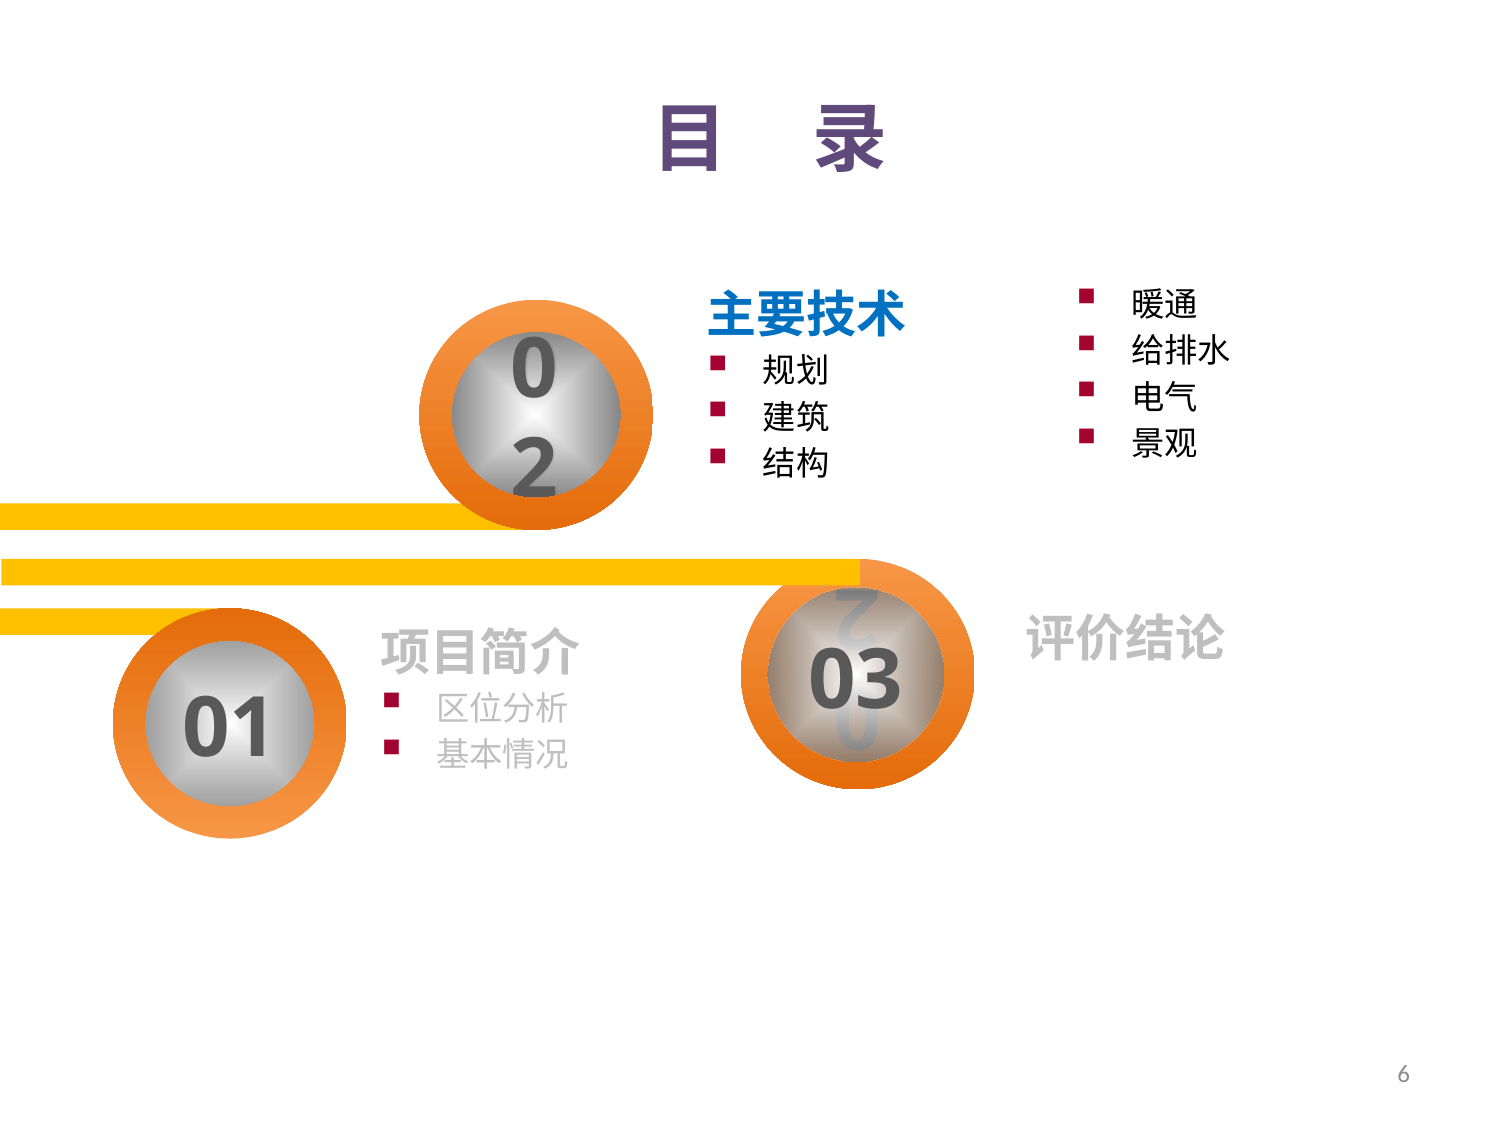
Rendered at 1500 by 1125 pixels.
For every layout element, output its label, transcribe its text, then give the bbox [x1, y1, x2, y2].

text_box 目 录 [359, 82, 1181, 188]
slide_number 6 [1074, 1042, 1425, 1103]
text_box [0, 501, 520, 532]
text_box 02 [454, 334, 619, 495]
text_box 项目简介 区位分析 基本情况 [365, 612, 595, 781]
text_box [0, 606, 216, 637]
text_box [0, 557, 691, 587]
text_box [417, 297, 656, 532]
text_box [110, 606, 349, 841]
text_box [740, 558, 975, 790]
text_box 主要技术 规划 建筑 结构 暖通 给排水 电气 景观 [691, 275, 1459, 589]
text_box 评价结论 [1010, 598, 1241, 674]
text_box 01 [148, 643, 312, 804]
